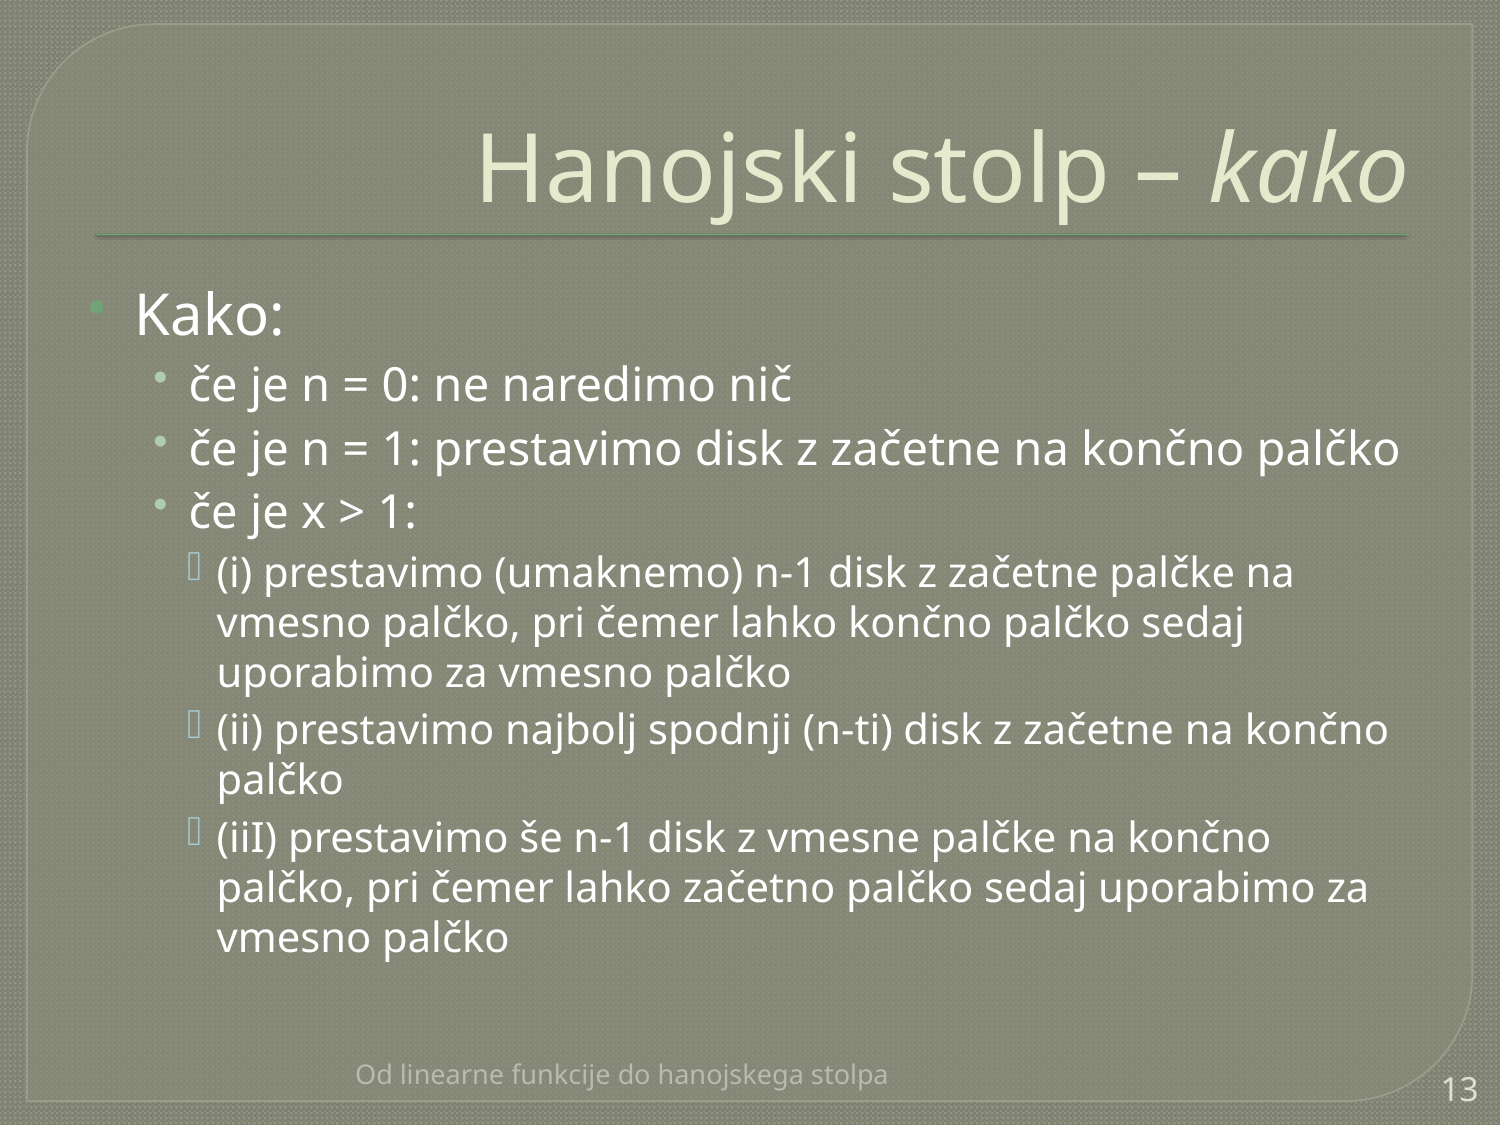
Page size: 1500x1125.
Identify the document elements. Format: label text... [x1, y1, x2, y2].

slide_number 13 [1417, 1068, 1494, 1114]
title Hanojski stolp – kako [75, 41, 1425, 230]
list Kako: če je n = 0: ne naredimo nič če je n = 1: prestavimo disk z začetne na končno palčko če je x > 1: (i) prestavimo (umaknemo) n-1 disk z začetne palčke na vmesno palčko, pri čemer lahko končno palčko sedaj uporabimo za vmesno palčko (ii) prestavimo najbolj spodnji (n-ti) disk z začetne na končno palčko (iiI) prestavimo še n-1 disk z vmesne palčke na končno palčko, pri čemer lahko začetno palčko sedaj uporabimo za vmesno palčko [75, 270, 1425, 1013]
footer Od linearne funkcije do hanojskega stolpa [212, 1050, 904, 1095]
